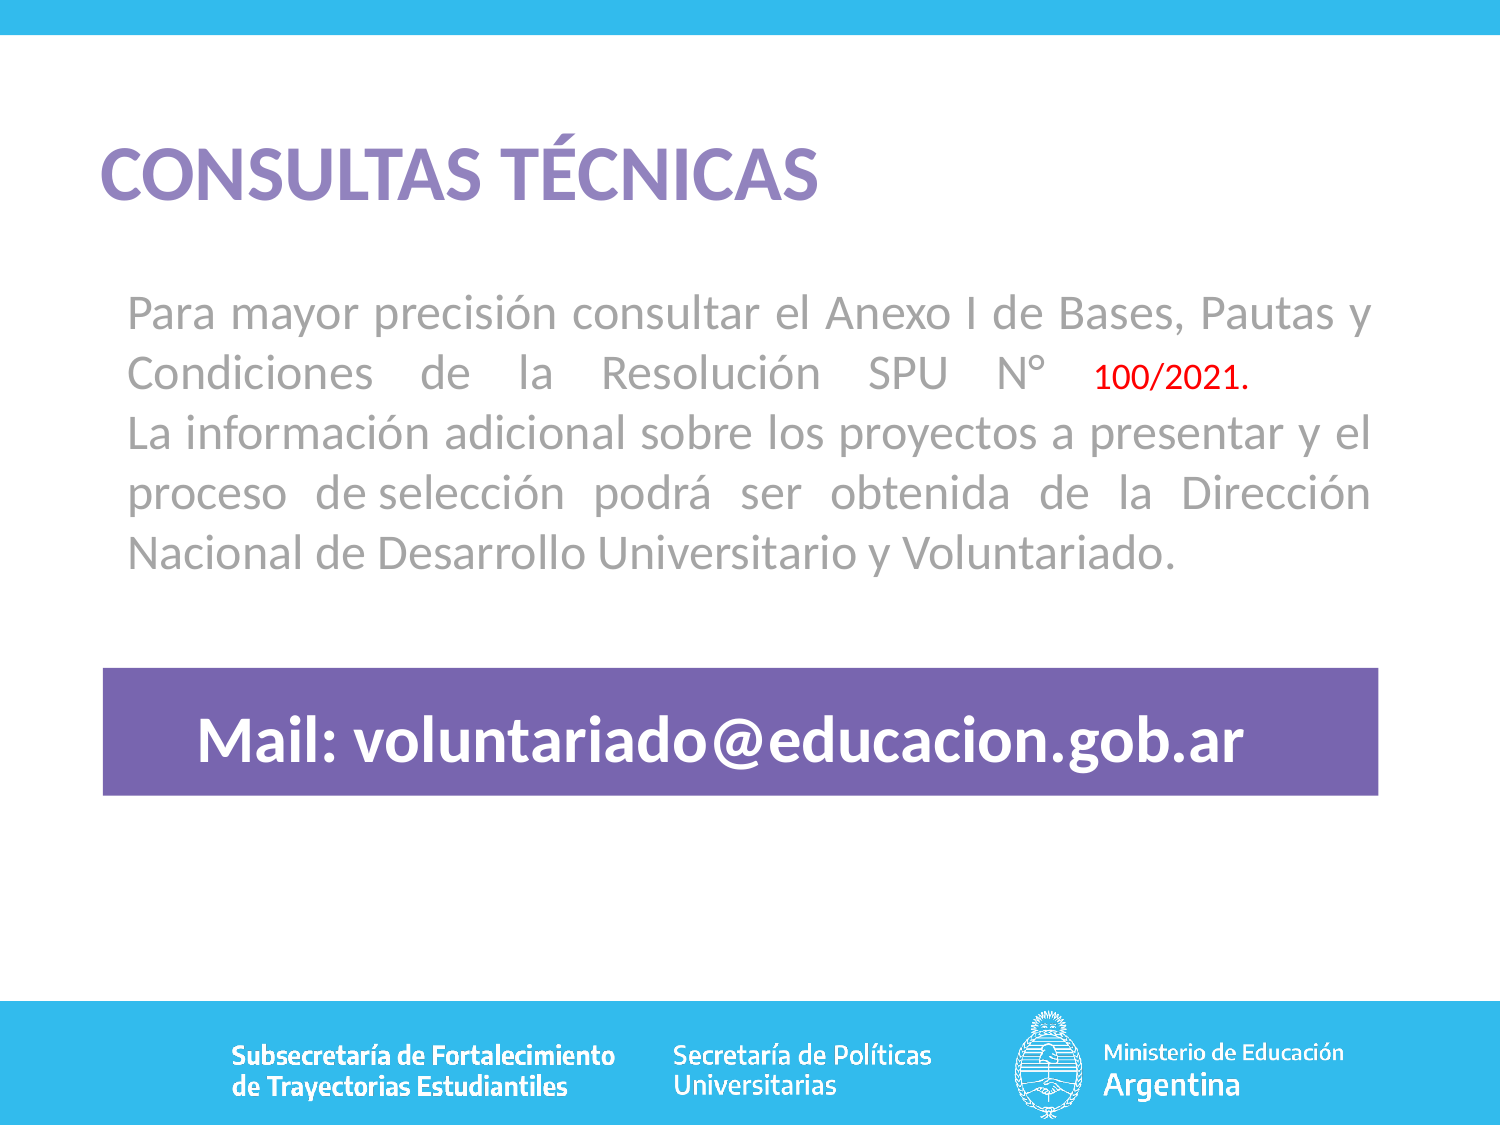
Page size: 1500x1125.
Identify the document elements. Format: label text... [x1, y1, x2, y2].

text_box Mail: voluntariado@educacion.gob.ar [85, 688, 1358, 784]
text_box Para mayor precisión consultar el Anexo I de Bases, Pautas y Condiciones de la Resolución SPU N° 100/2021.021 La información adicional sobre los proyectos a presentar y el proceso de selección podrá ser obtenida de la Dirección Nacional de Desarrollo Universitario y Voluntariado. [112, 271, 1388, 587]
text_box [0, 1001, 1500, 1125]
text_box [0, 0, 1500, 36]
text_box CONSULTAS TÉCNICAS [85, 113, 1415, 319]
text_box [102, 667, 1379, 796]
